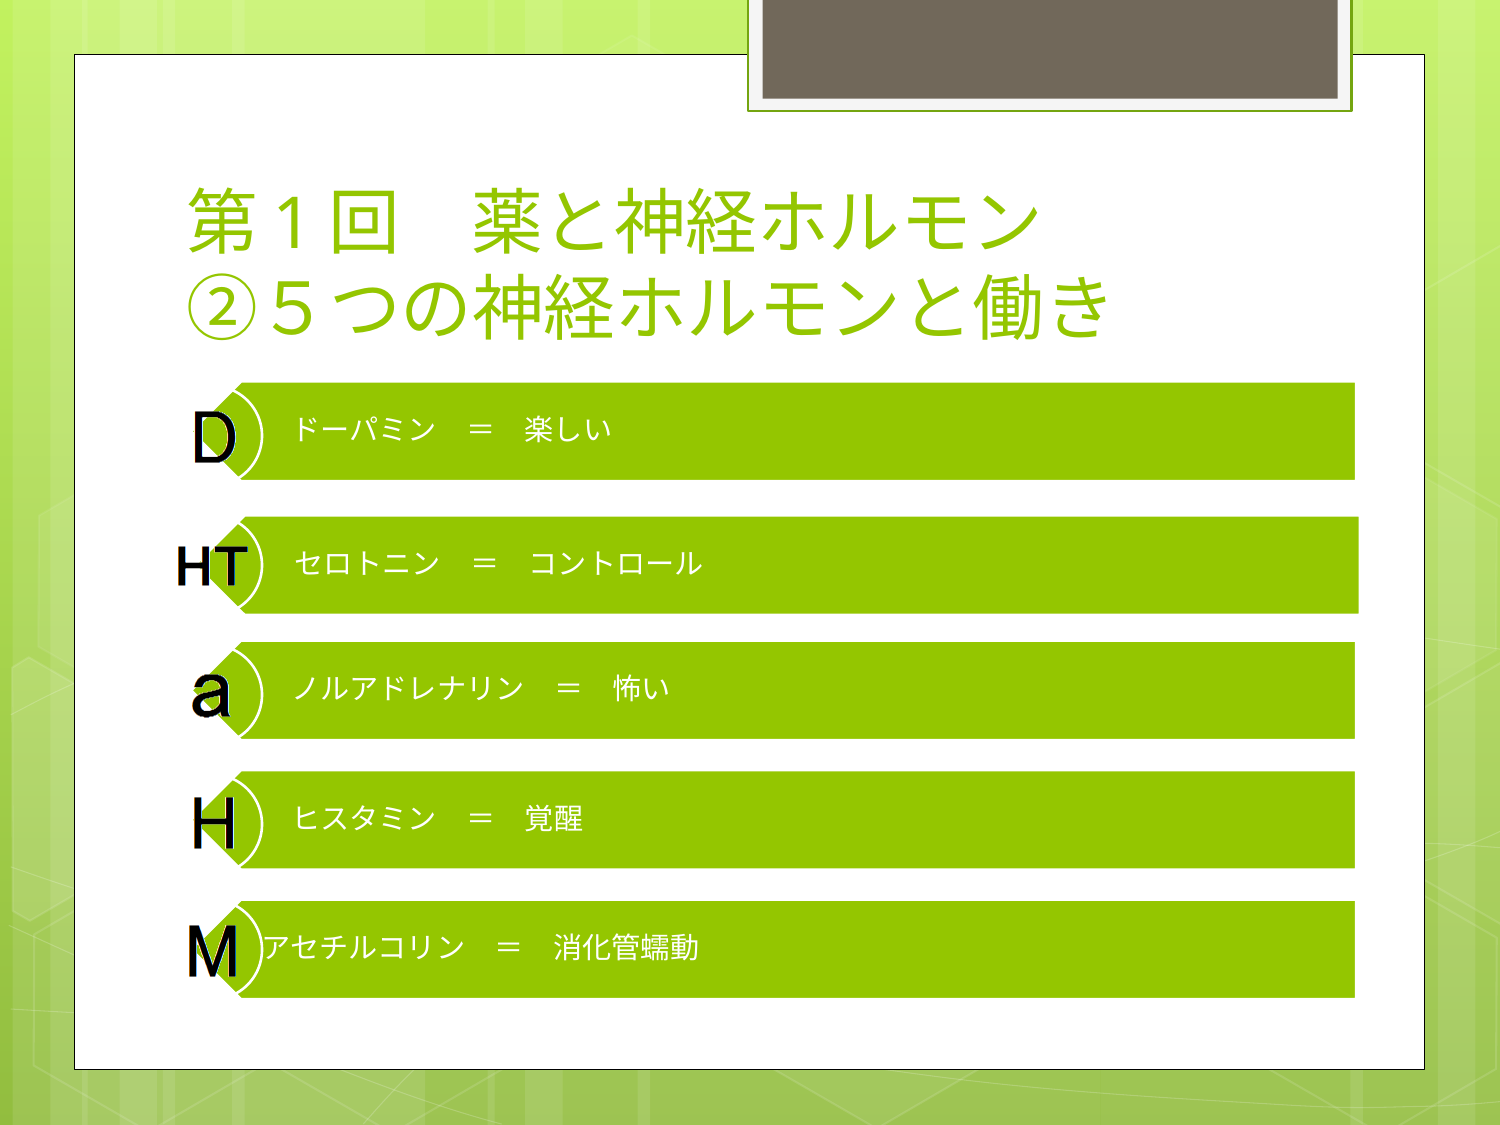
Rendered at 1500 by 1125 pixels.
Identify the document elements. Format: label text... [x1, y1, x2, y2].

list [135, 380, 1412, 1000]
title 第1回 薬と神経ホルモン ②５つの神経ホルモンと働き [171, 168, 1324, 357]
